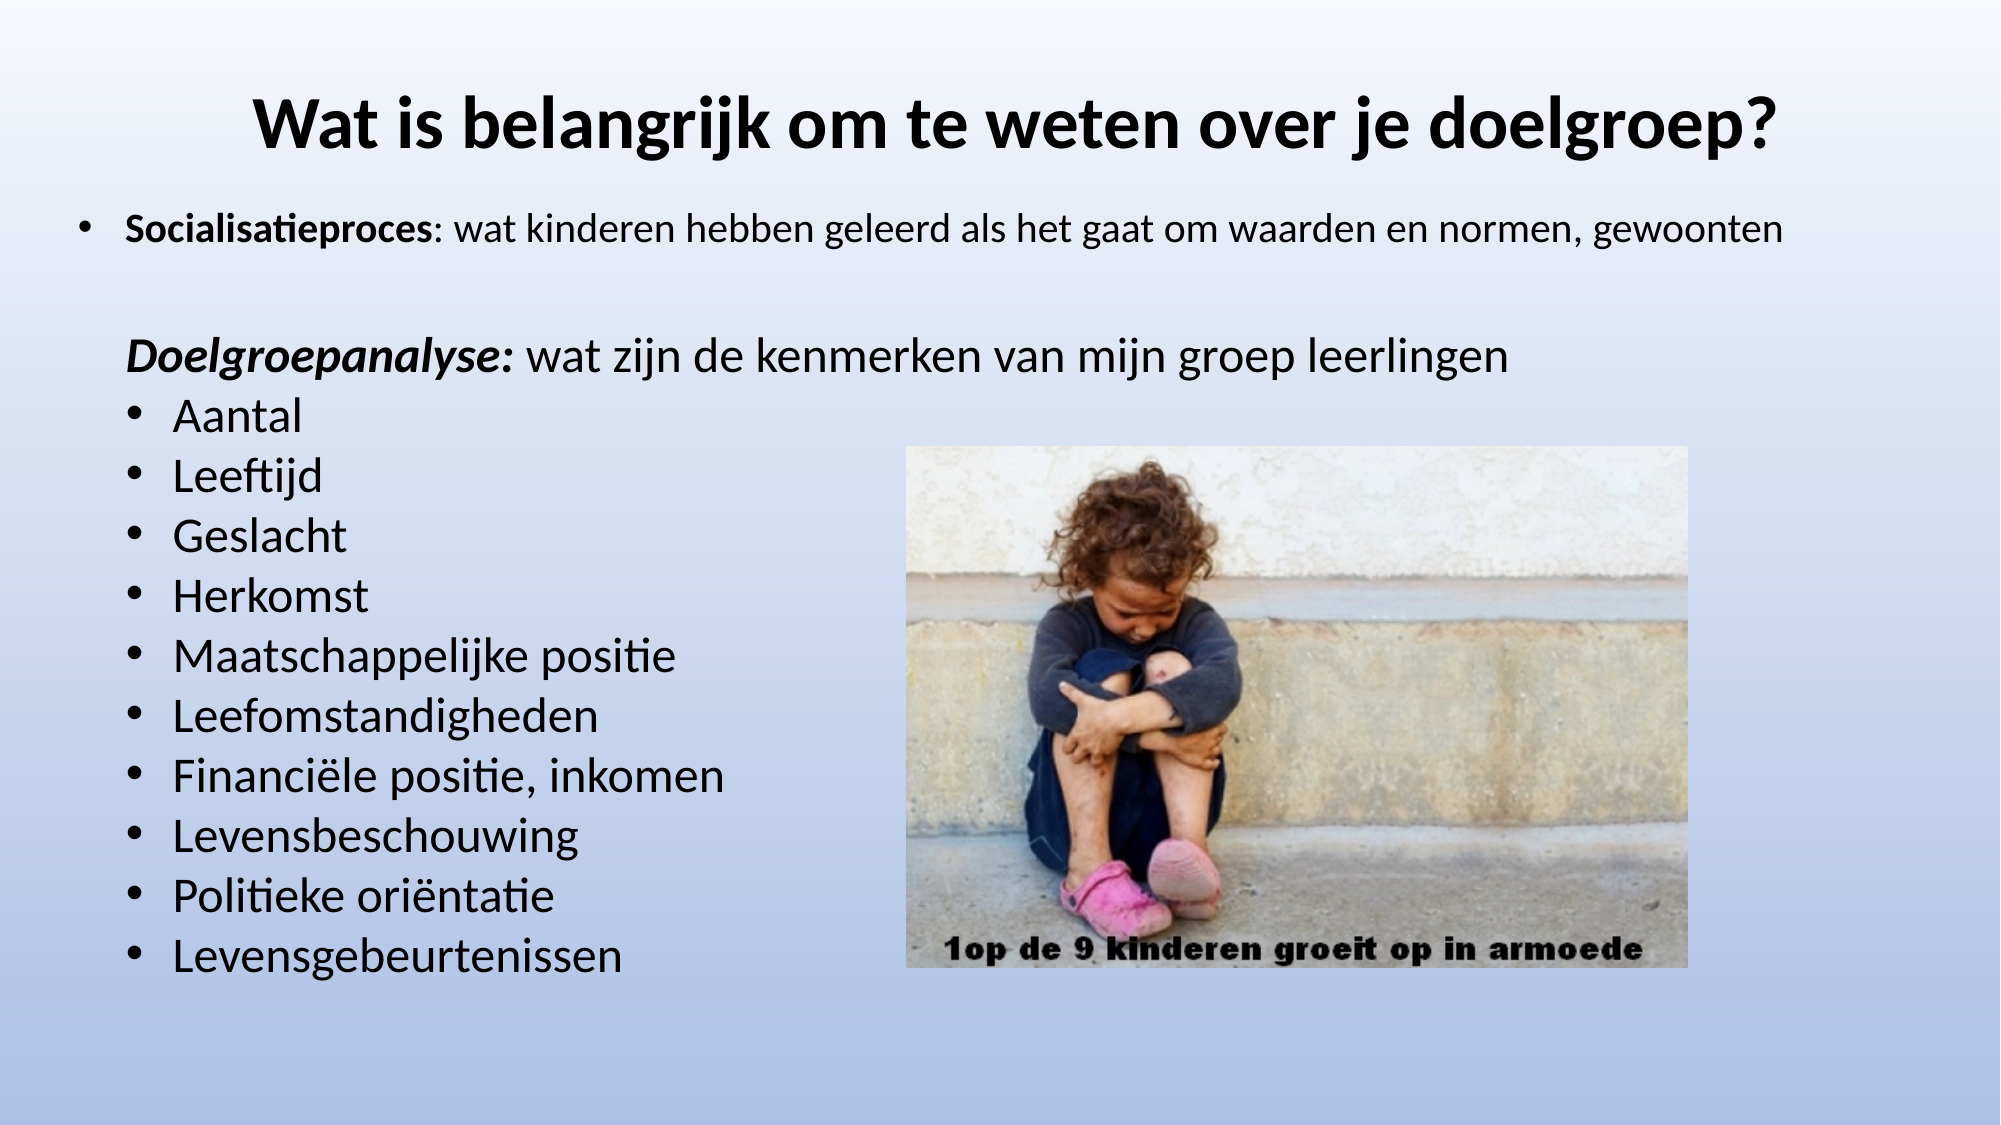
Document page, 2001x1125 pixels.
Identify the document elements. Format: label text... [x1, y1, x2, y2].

text_box Wat is belangrijk om te weten over je doelgroep? [237, 65, 1796, 171]
picture [906, 446, 1688, 968]
text_box Doelgroepanalyse: wat zijn de kenmerken van mijn groep leerlingen Aantal Leeftijd Geslacht Herkomst Maatschappelijke positie Leefomstandigheden Financiële positie, inkomen Levensbeschouwing Politieke oriëntatie Levensgebeurtenissen [111, 315, 1525, 1035]
text_box Socialisatieproces: wat kinderen hebben geleerd als het gaat om waarden en normen, gewoonten [63, 193, 1800, 304]
